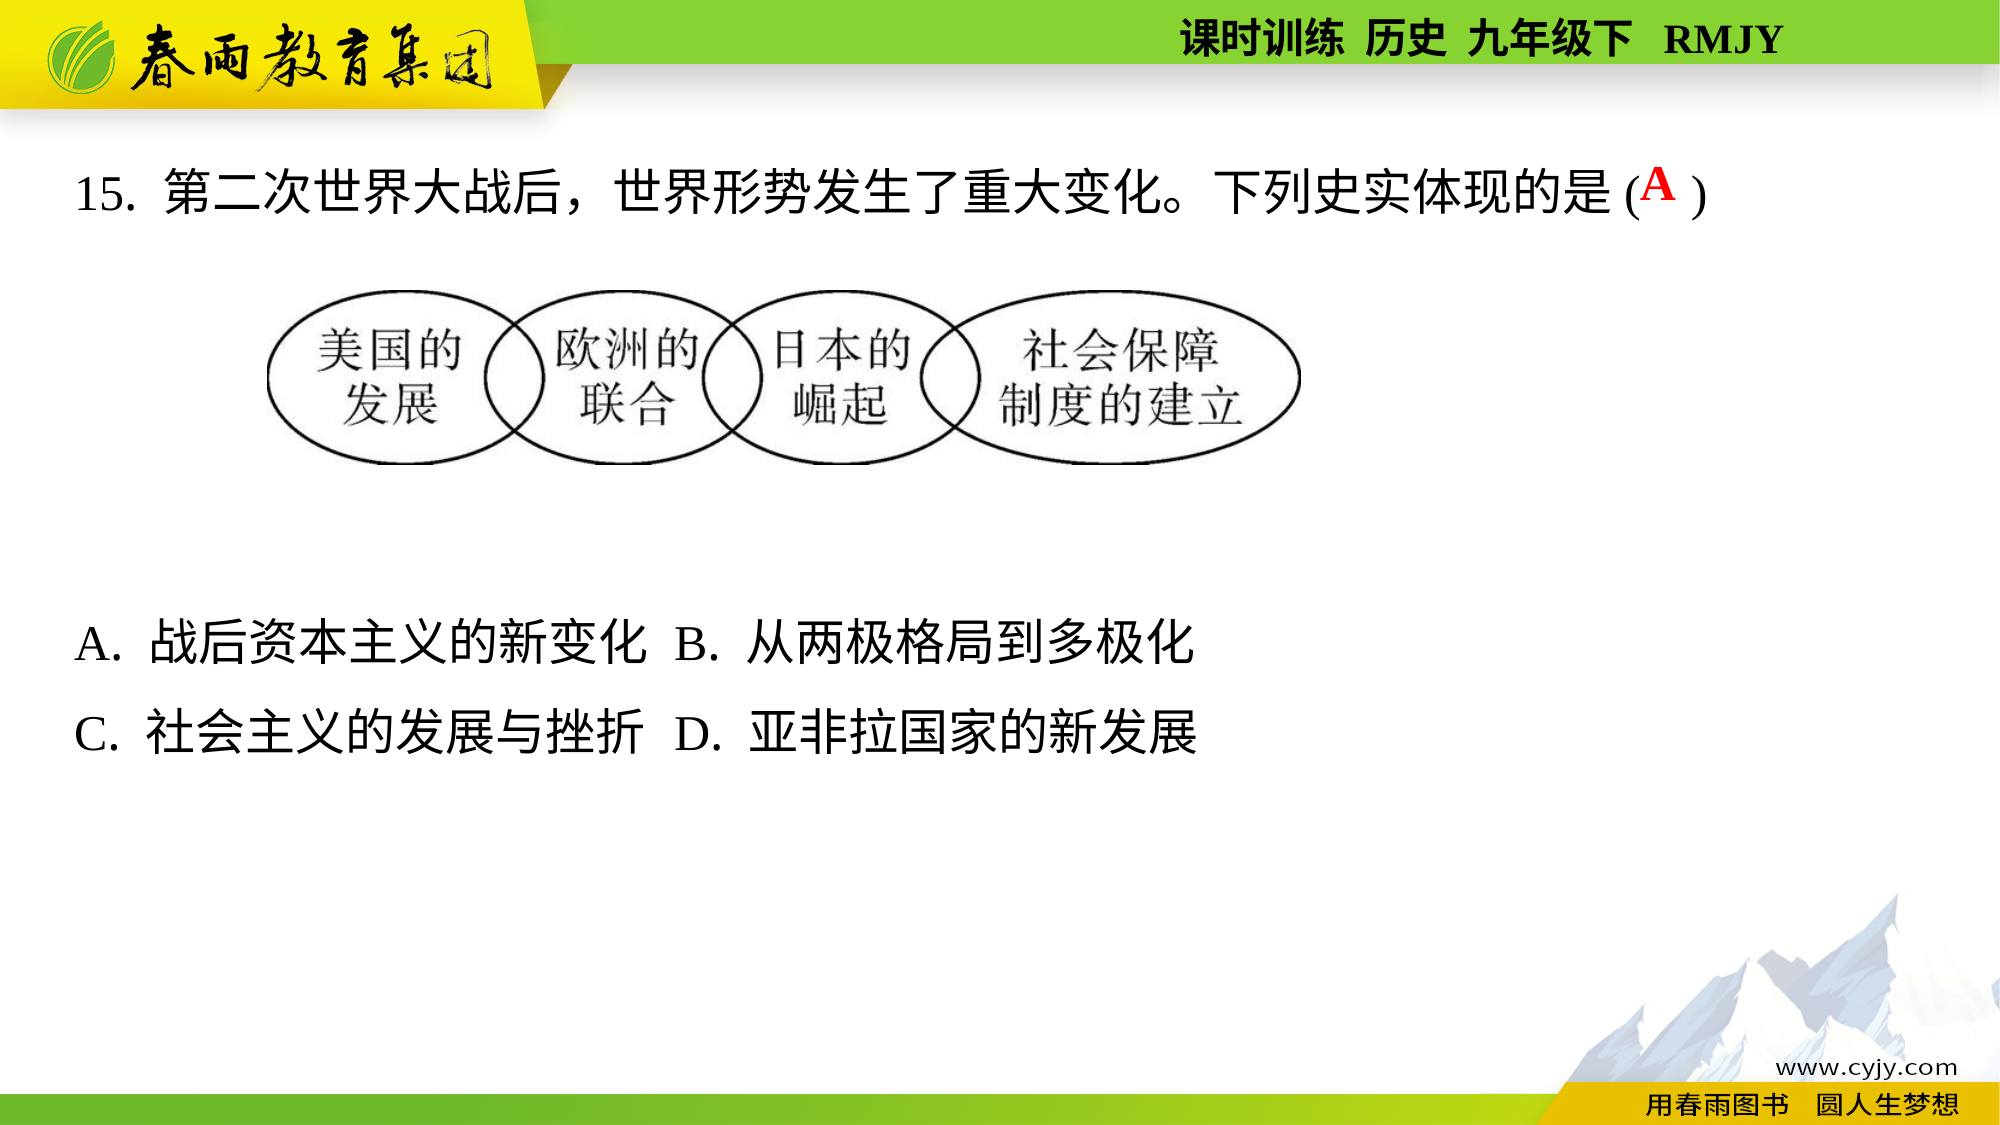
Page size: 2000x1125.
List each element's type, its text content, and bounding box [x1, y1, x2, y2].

picture [0, 0, 2000, 1125]
text_box A [1624, 143, 1691, 219]
list 15. 第二次世界大战后，世界形势发生了重大变化。下列史实体现的是( ) A. 战后资本主义的新变化 B. 从两极格局到多极化 C. 社会主义的发展与挫折 D. 亚非拉国家的新发展 [59, 122, 1944, 774]
